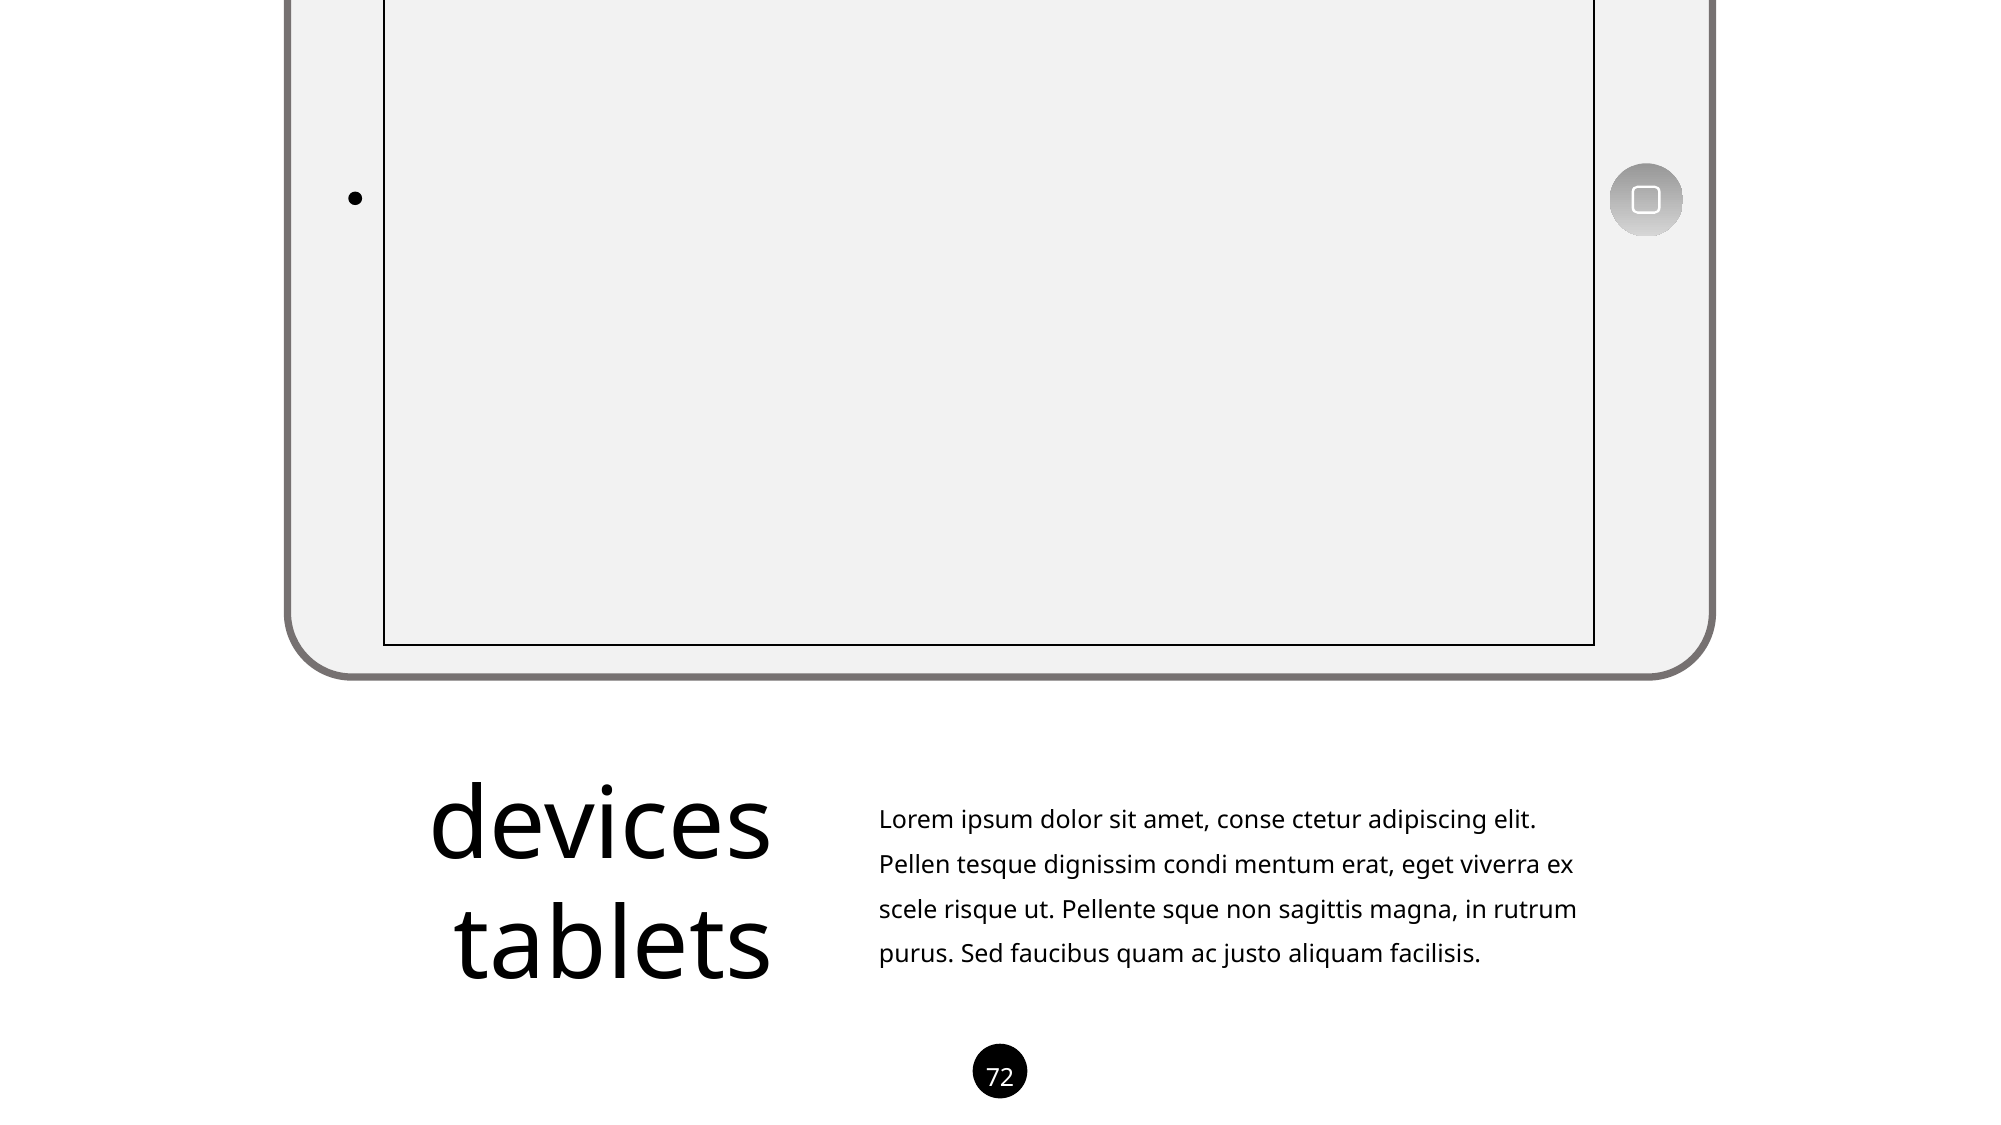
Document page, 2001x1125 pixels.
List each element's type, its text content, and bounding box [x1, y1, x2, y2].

text_box devices tablets [291, 750, 789, 1006]
text_box 72 [962, 1039, 1038, 1099]
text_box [517, 645, 1483, 915]
text_box Lorem ipsum dolor sit amet, conse ctetur adipiscing elit. Pellen tesque dignissim condi mentum erat, eget viverra ex scele risque ut. Pellente sque non sagittis magna, in rutrum purus. Sed faucibus quam ac justo aliquam facilisis. [864, 781, 1610, 976]
picture [384, 0, 1595, 645]
